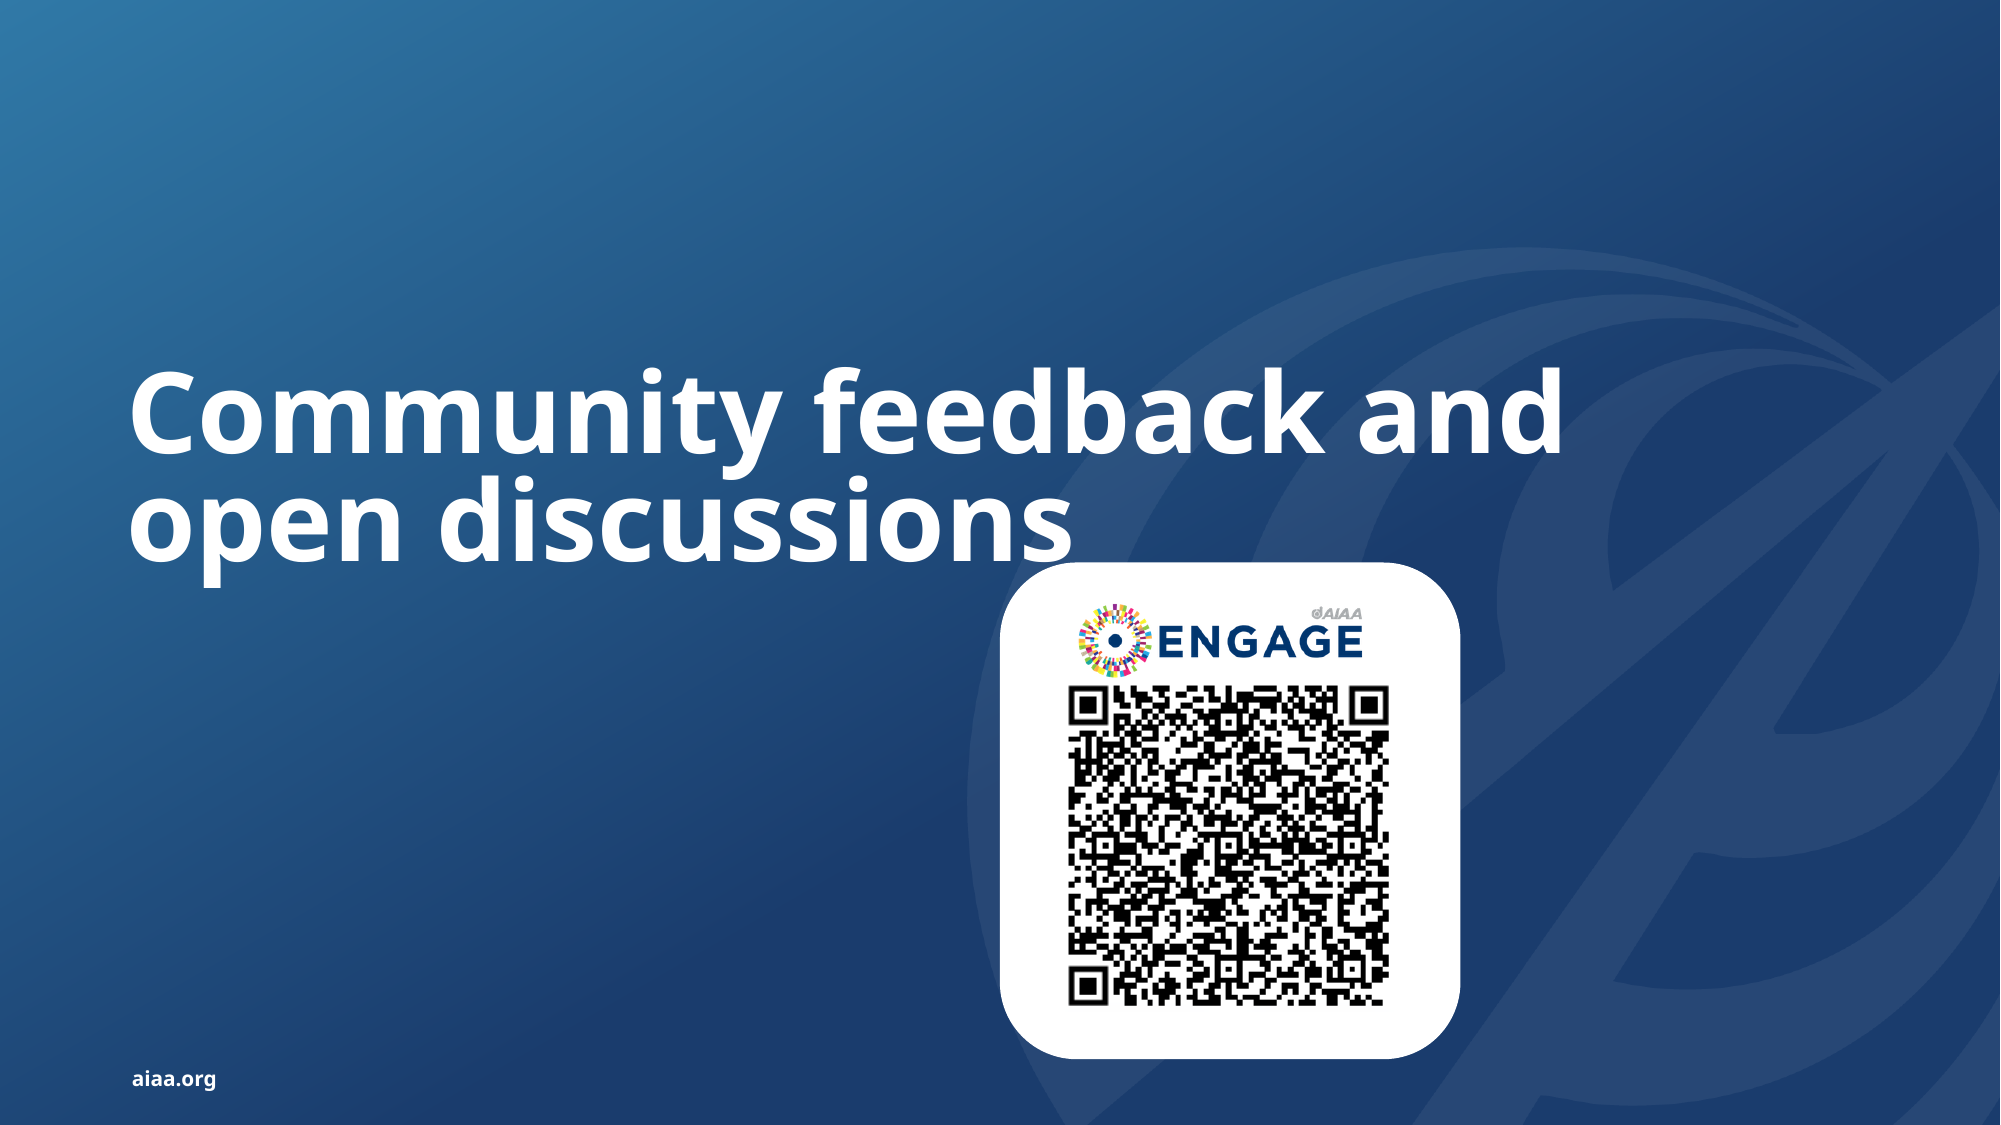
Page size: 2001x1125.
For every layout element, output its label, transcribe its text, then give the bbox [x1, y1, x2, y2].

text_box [999, 561, 1461, 1060]
title Community feedback and open discussions [126, 279, 1874, 672]
